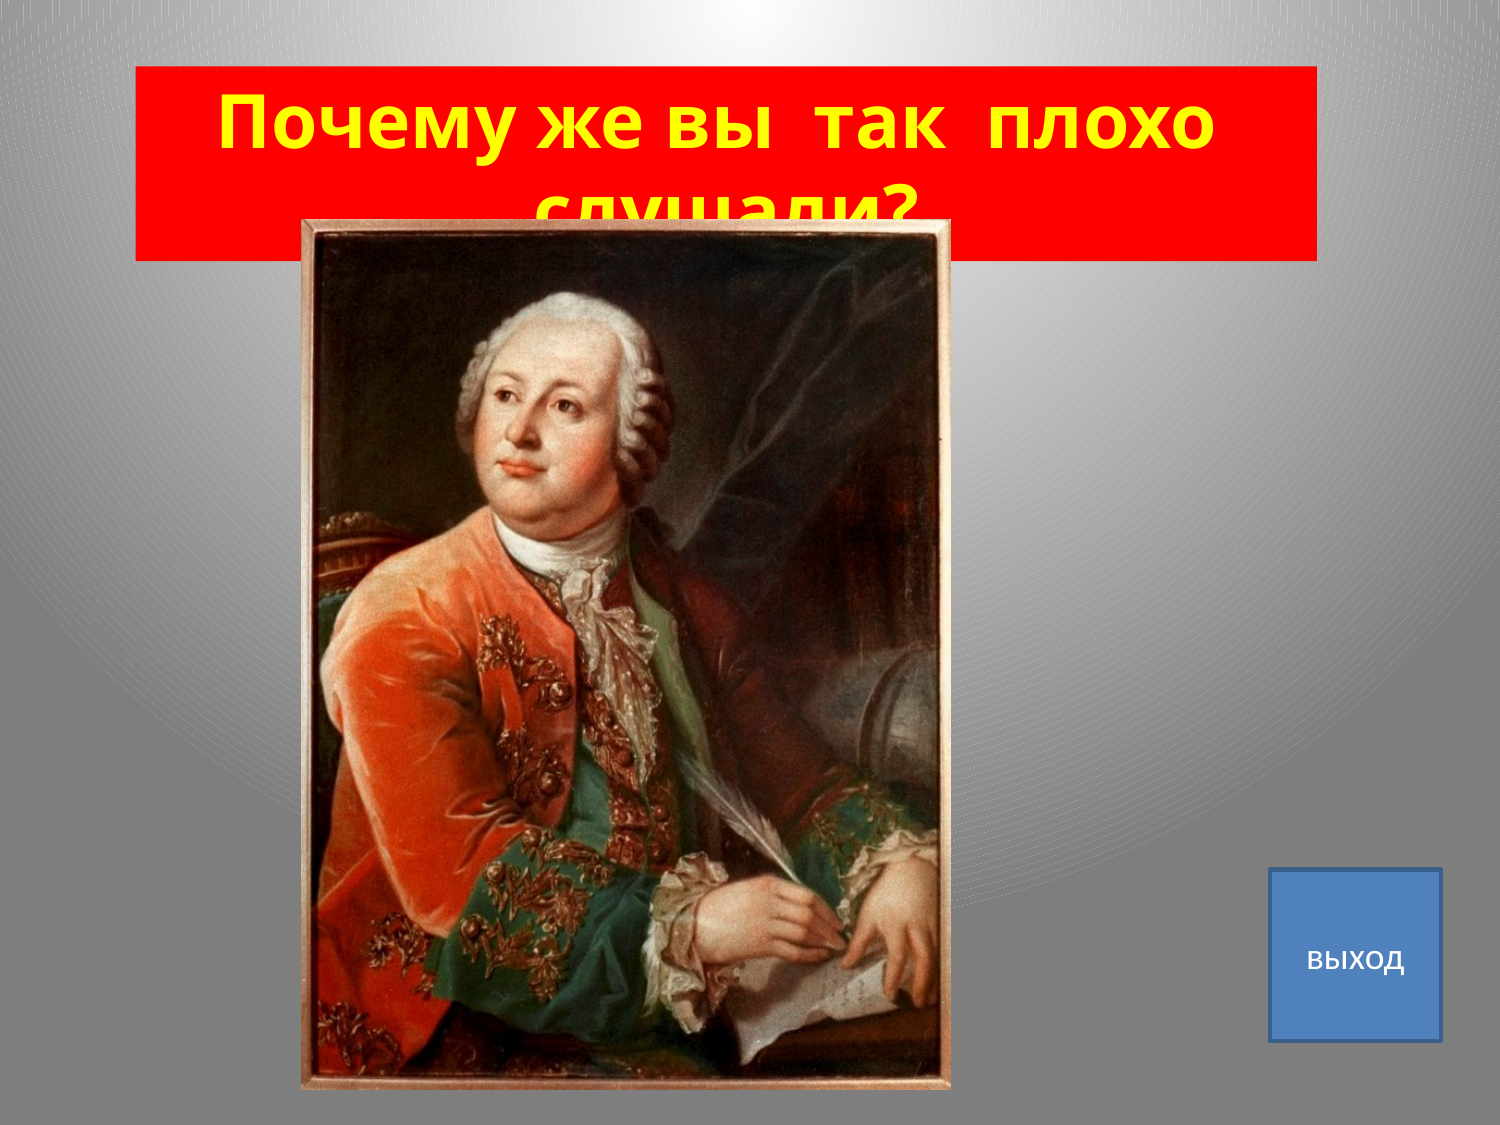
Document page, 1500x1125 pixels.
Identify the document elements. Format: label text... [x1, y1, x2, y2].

picture [300, 219, 951, 1090]
text_box выход [1268, 867, 1443, 1043]
text_box Почему же вы так плохо слушали? [135, 66, 1317, 262]
